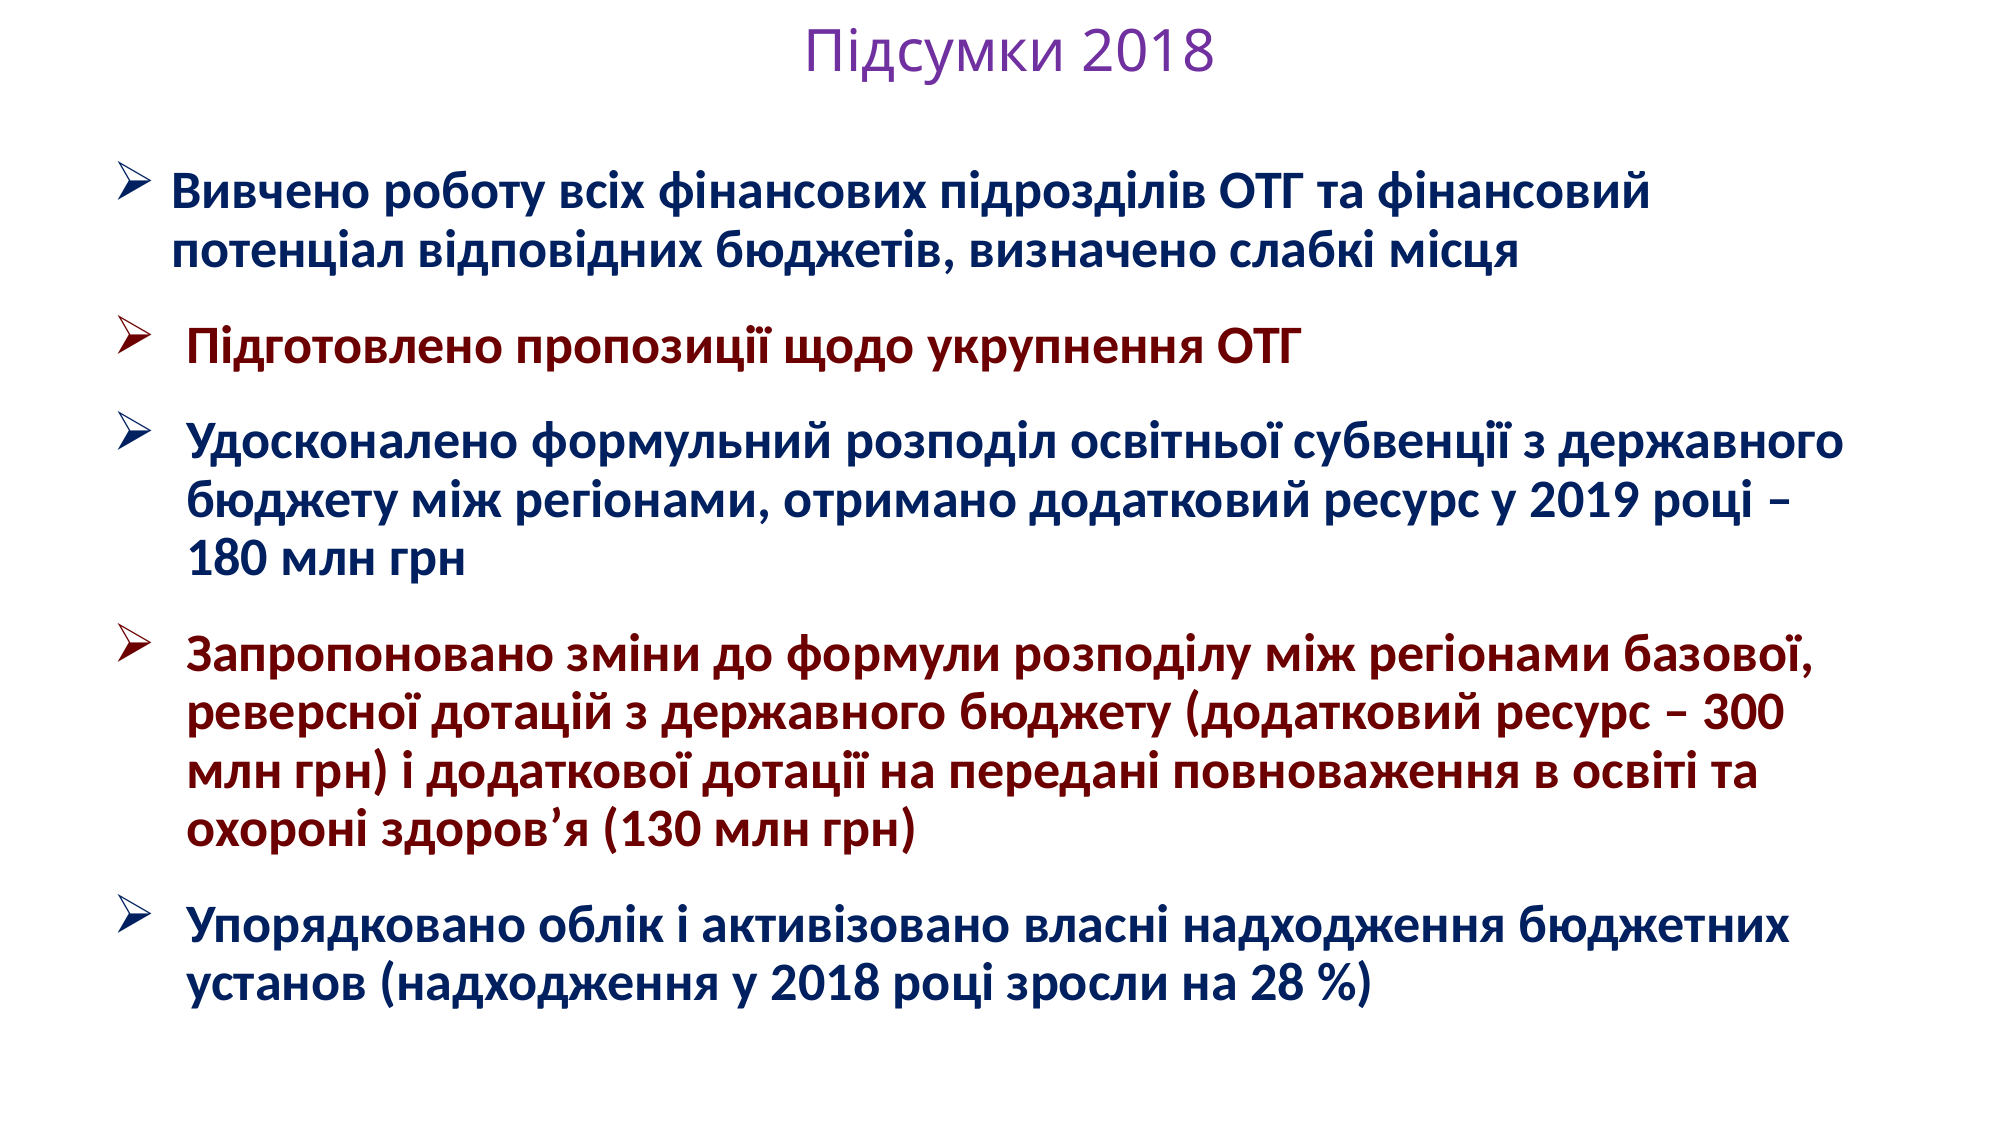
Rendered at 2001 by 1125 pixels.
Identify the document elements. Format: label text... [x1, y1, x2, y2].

list Вивчено роботу всіх фінансових підрозділів ОТГ та фінансовий потенціал відповідних бюджетів, визначено слабкі місця Підготовлено пропозиції щодо укрупнення ОТГ Удосконалено формульний розподіл освітньої субвенції з державного бюджету між регіонами, отримано додатковий ресурс у 2019 році – 180 млн грн Запропоновано зміни до формули розподілу між регіонами базової, реверсної дотацій з державного бюджету (додатковий ресурс – 300 млн грн) і додаткової дотації на передані повноваження в освіті та охороні здоров’я (130 млн грн) Упорядковано облік і активізовано власні надходження бюджетних установ (надходження у 2018 році зросли на 28 %) [98, 153, 1873, 1125]
title Підсумки 2018 [147, 13, 1873, 92]
